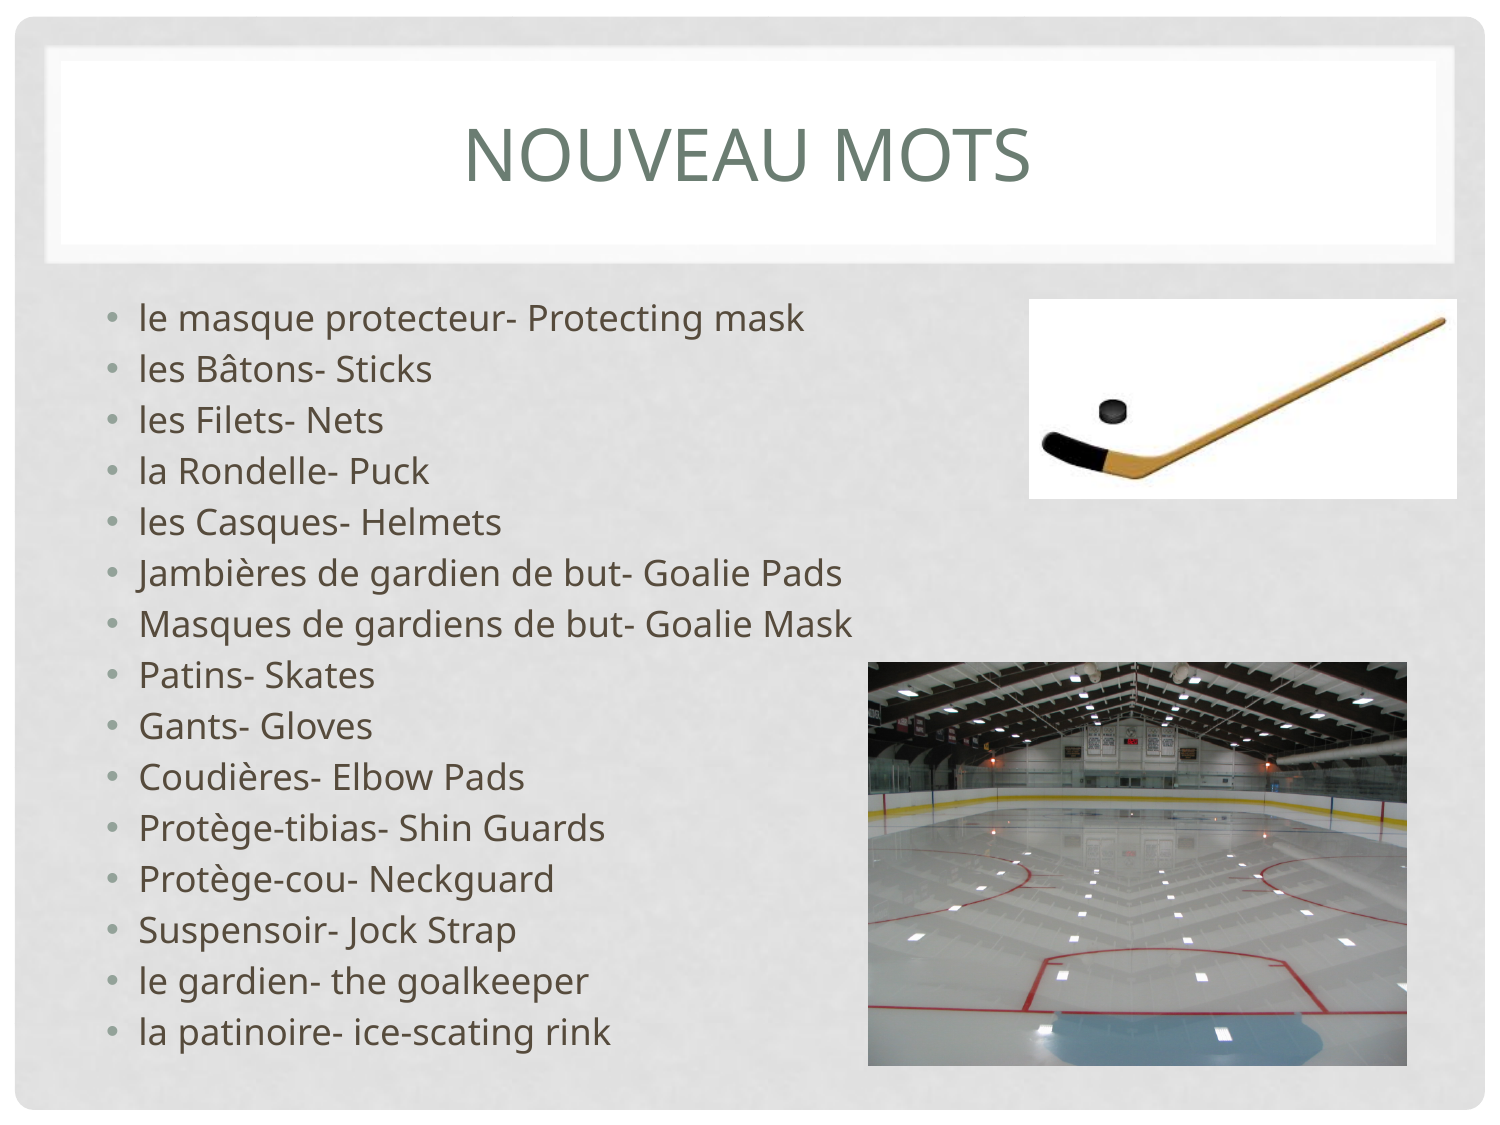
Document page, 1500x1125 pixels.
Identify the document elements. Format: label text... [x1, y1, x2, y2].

title Nouveau Mots [69, 66, 1425, 238]
picture [868, 662, 1407, 1066]
list le masque protecteur- Protecting mask les Bâtons- Sticks les Filets- Nets la Rondelle- Puck les Casques- Helmets Jambières de gardien de but- Goalie Pads Masques de gardiens de but- Goalie Mask Patins- Skates Gants- Gloves Coudières- Elbow Pads Protège-tibias- Shin Guards Protège-cou- Neckguard Suspensoir- Jock Strap le gardien- the goalkeeper la patinoire- ice-scating rink [75, 287, 1425, 1063]
picture [1029, 299, 1457, 499]
